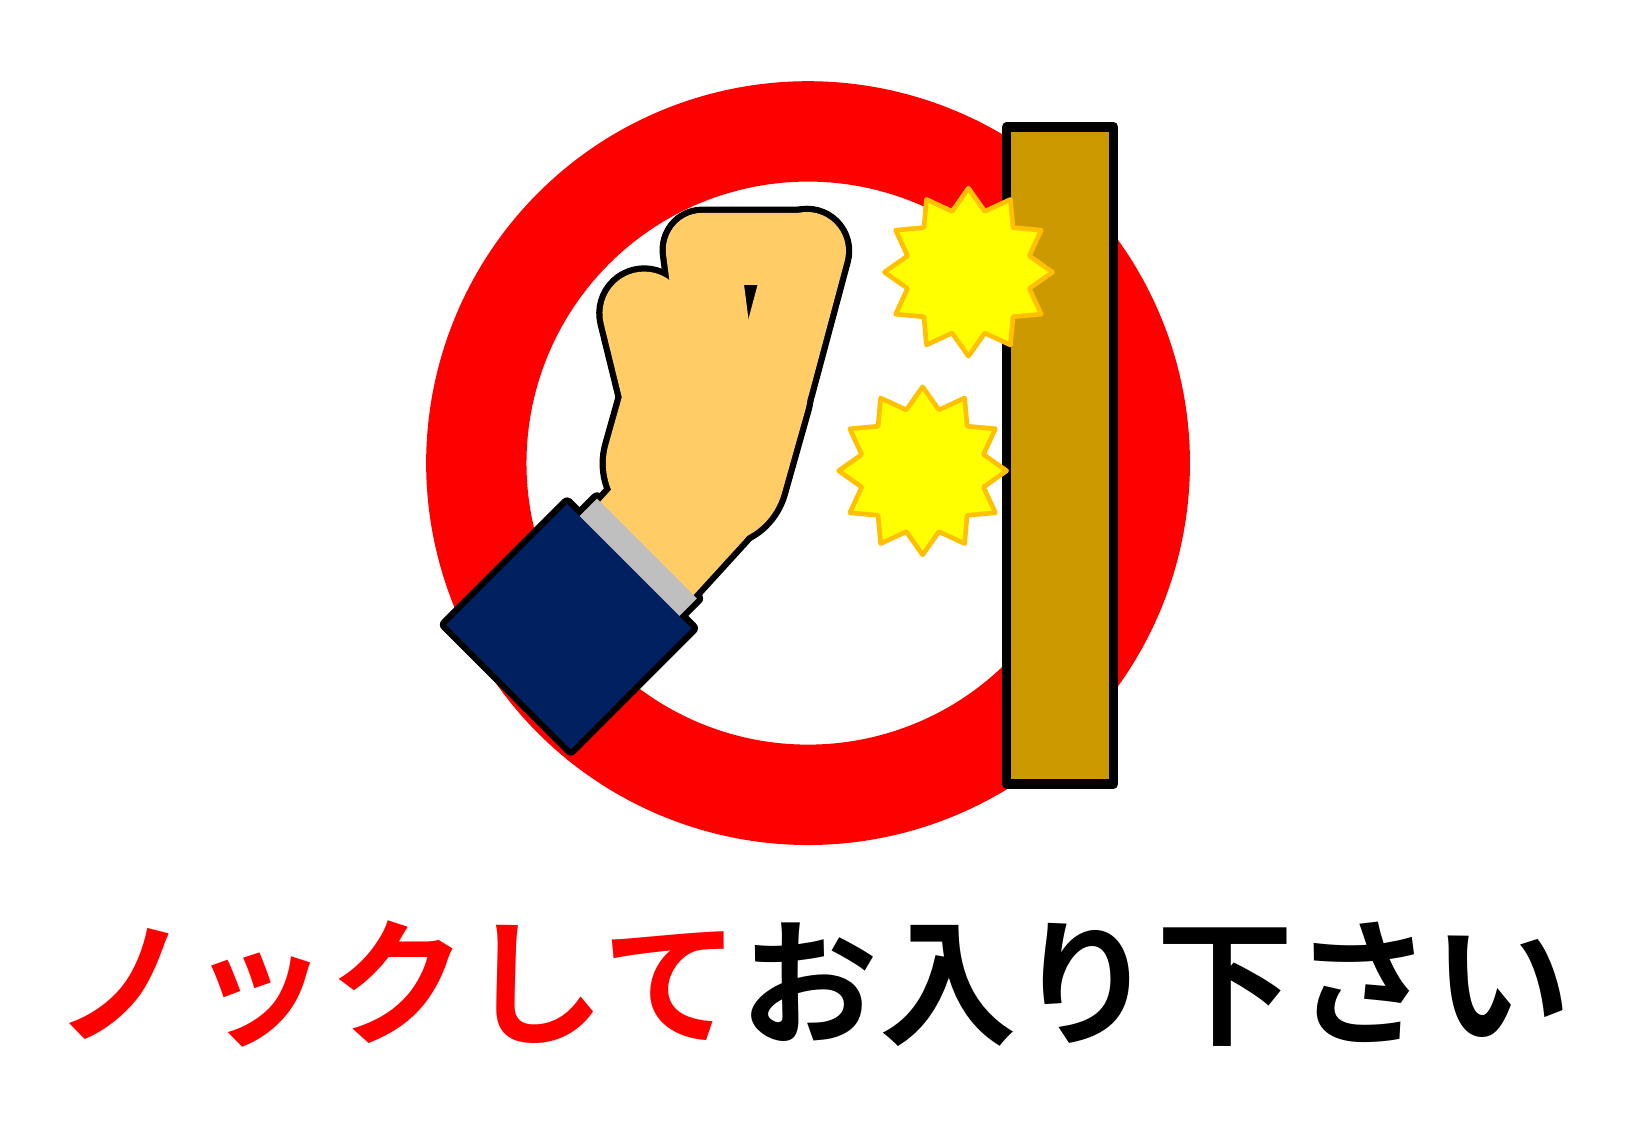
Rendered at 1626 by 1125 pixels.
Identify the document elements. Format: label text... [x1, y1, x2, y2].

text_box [376, 80, 1191, 846]
text_box ノックしてお入り下さい [0, 889, 1625, 1070]
